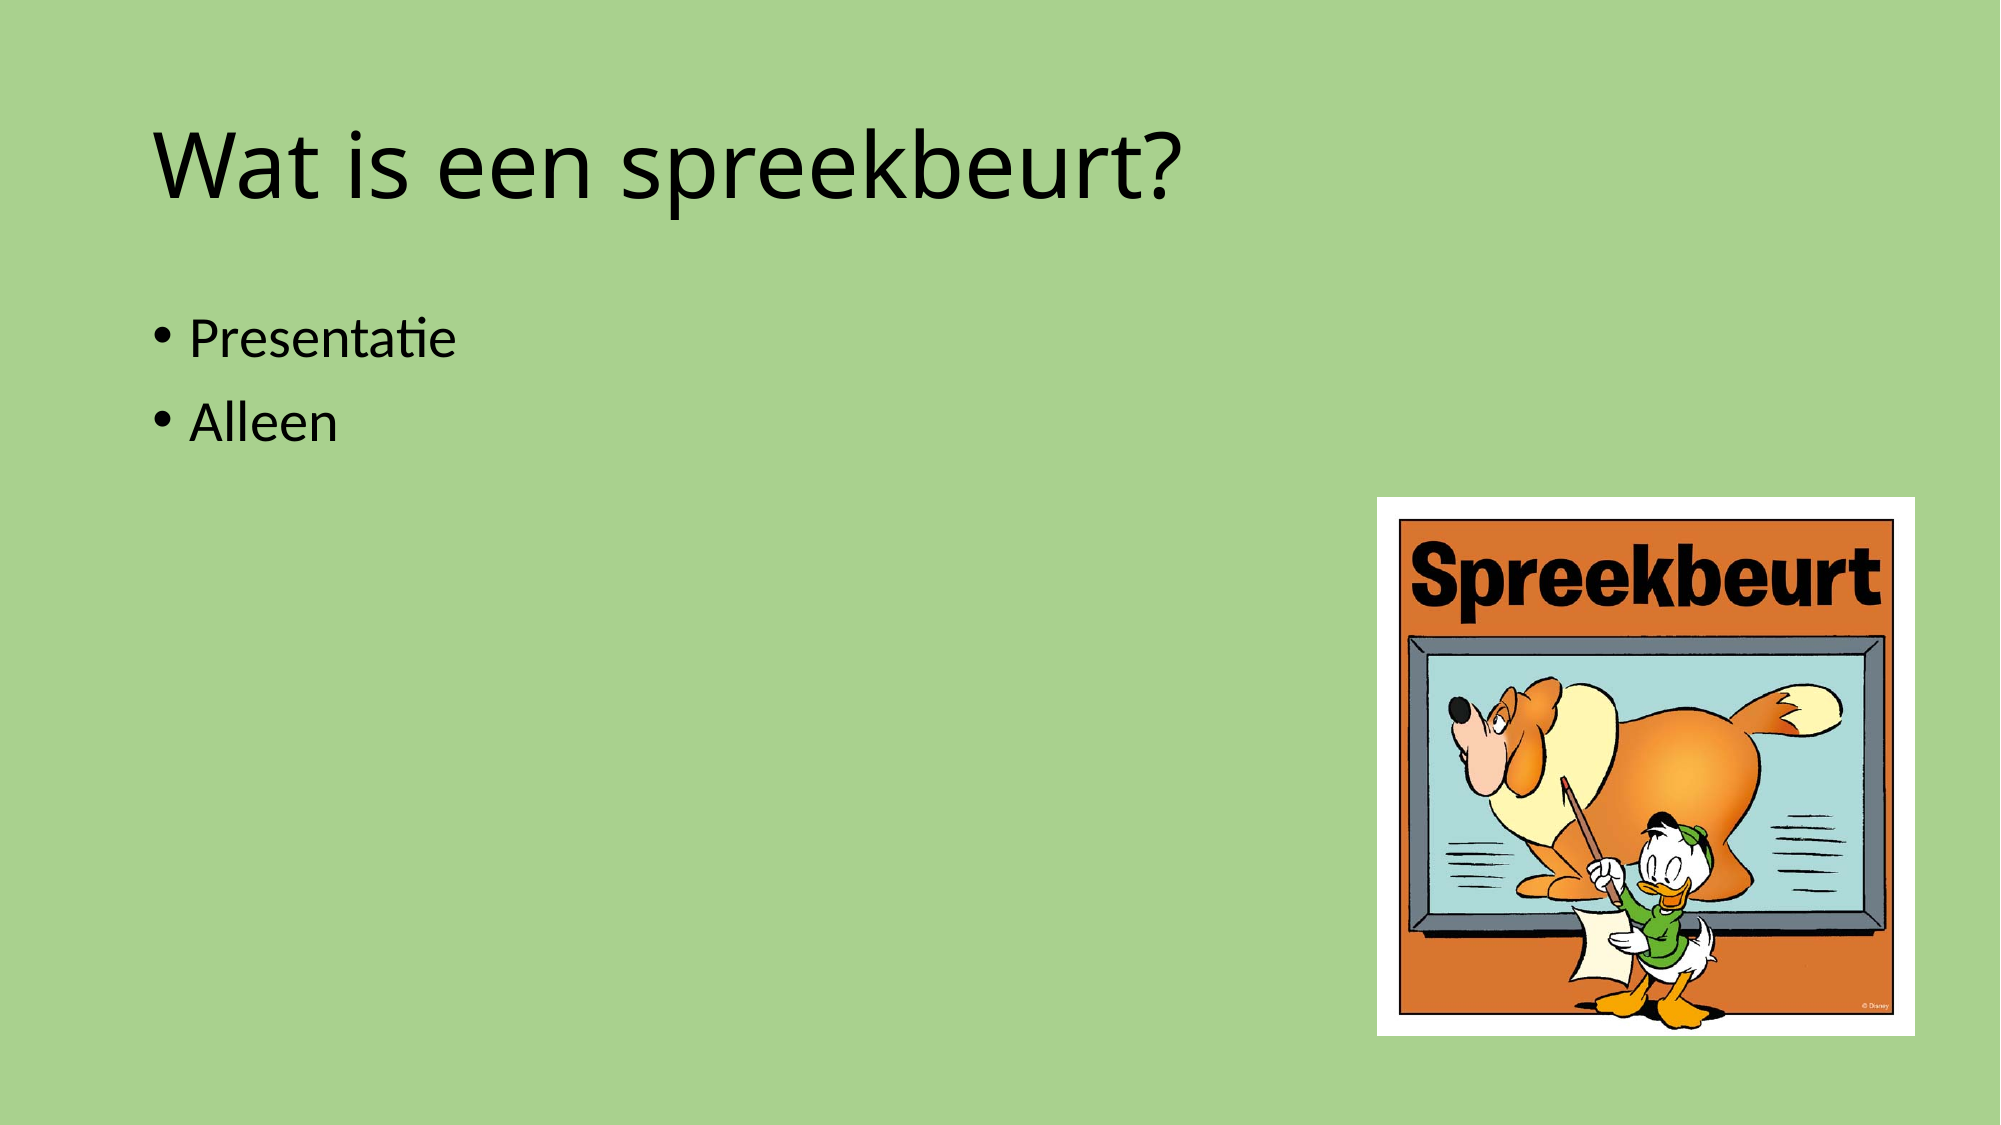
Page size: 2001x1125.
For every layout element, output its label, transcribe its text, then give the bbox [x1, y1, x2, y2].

picture [1377, 497, 1915, 1036]
title Wat is een spreekbeurt? [137, 59, 1863, 278]
list Presentatie Alleen [137, 299, 1863, 1014]
